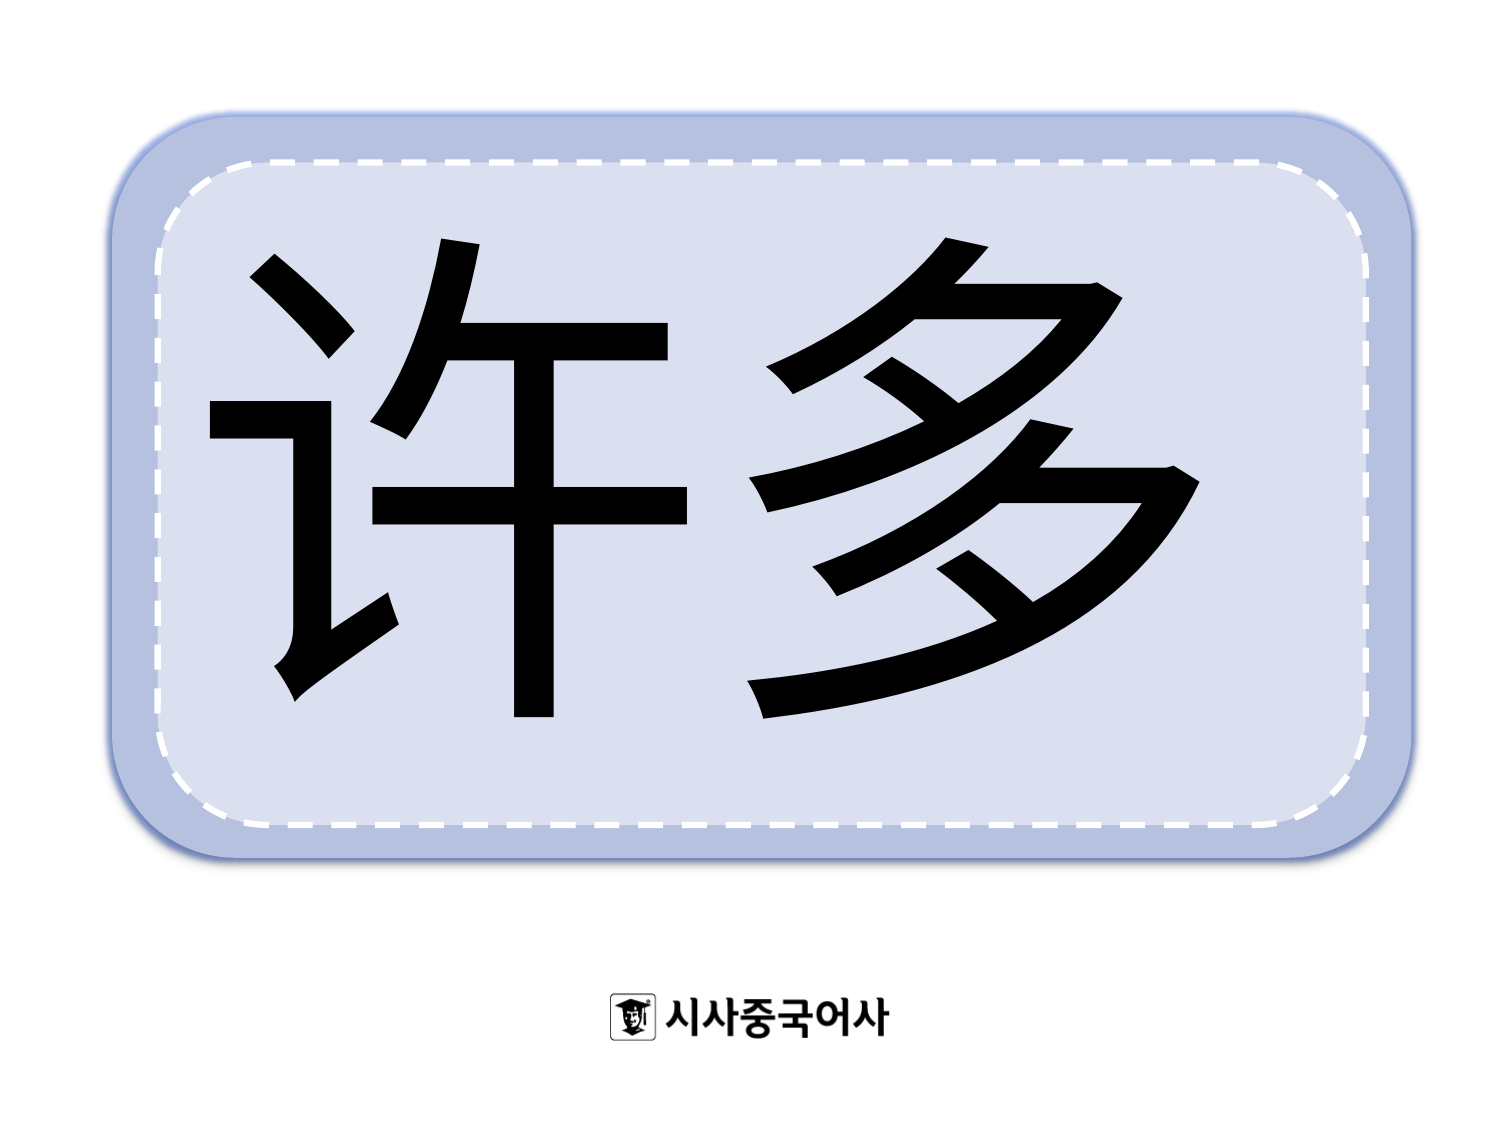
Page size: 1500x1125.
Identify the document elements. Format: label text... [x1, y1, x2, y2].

text_box 许多 [162, 137, 1371, 800]
picture [602, 987, 898, 1047]
